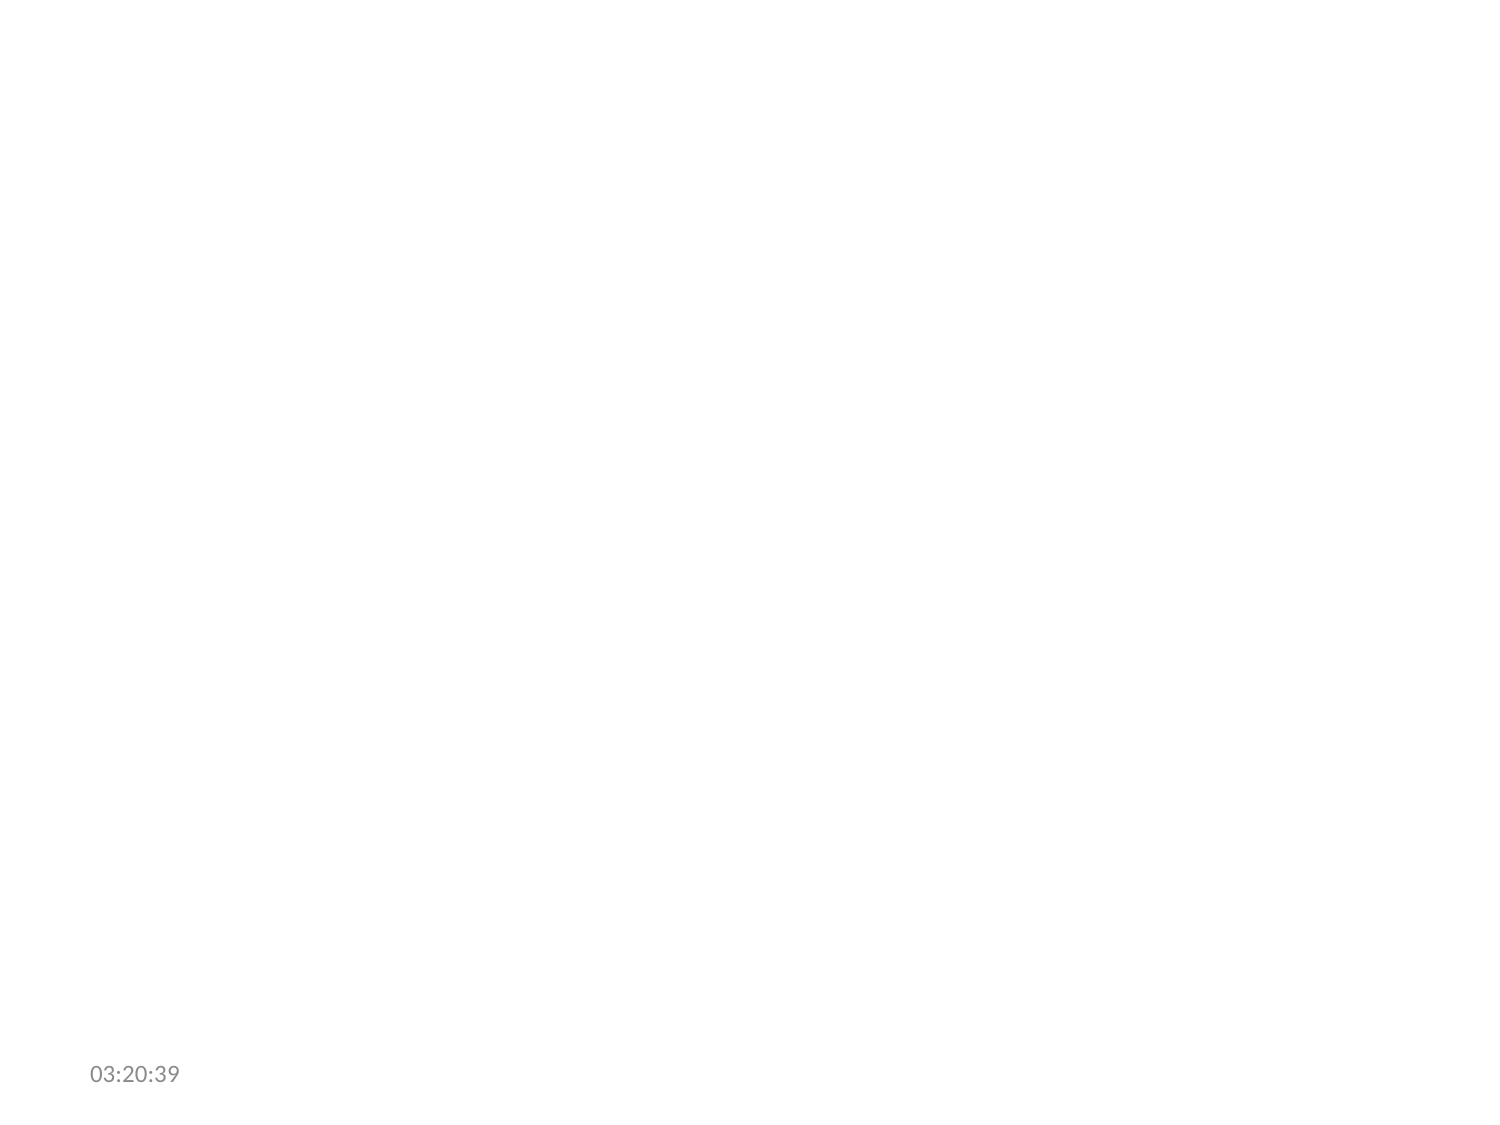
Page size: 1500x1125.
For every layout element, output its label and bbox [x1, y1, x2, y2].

slide_number [75, 1042, 425, 1103]
